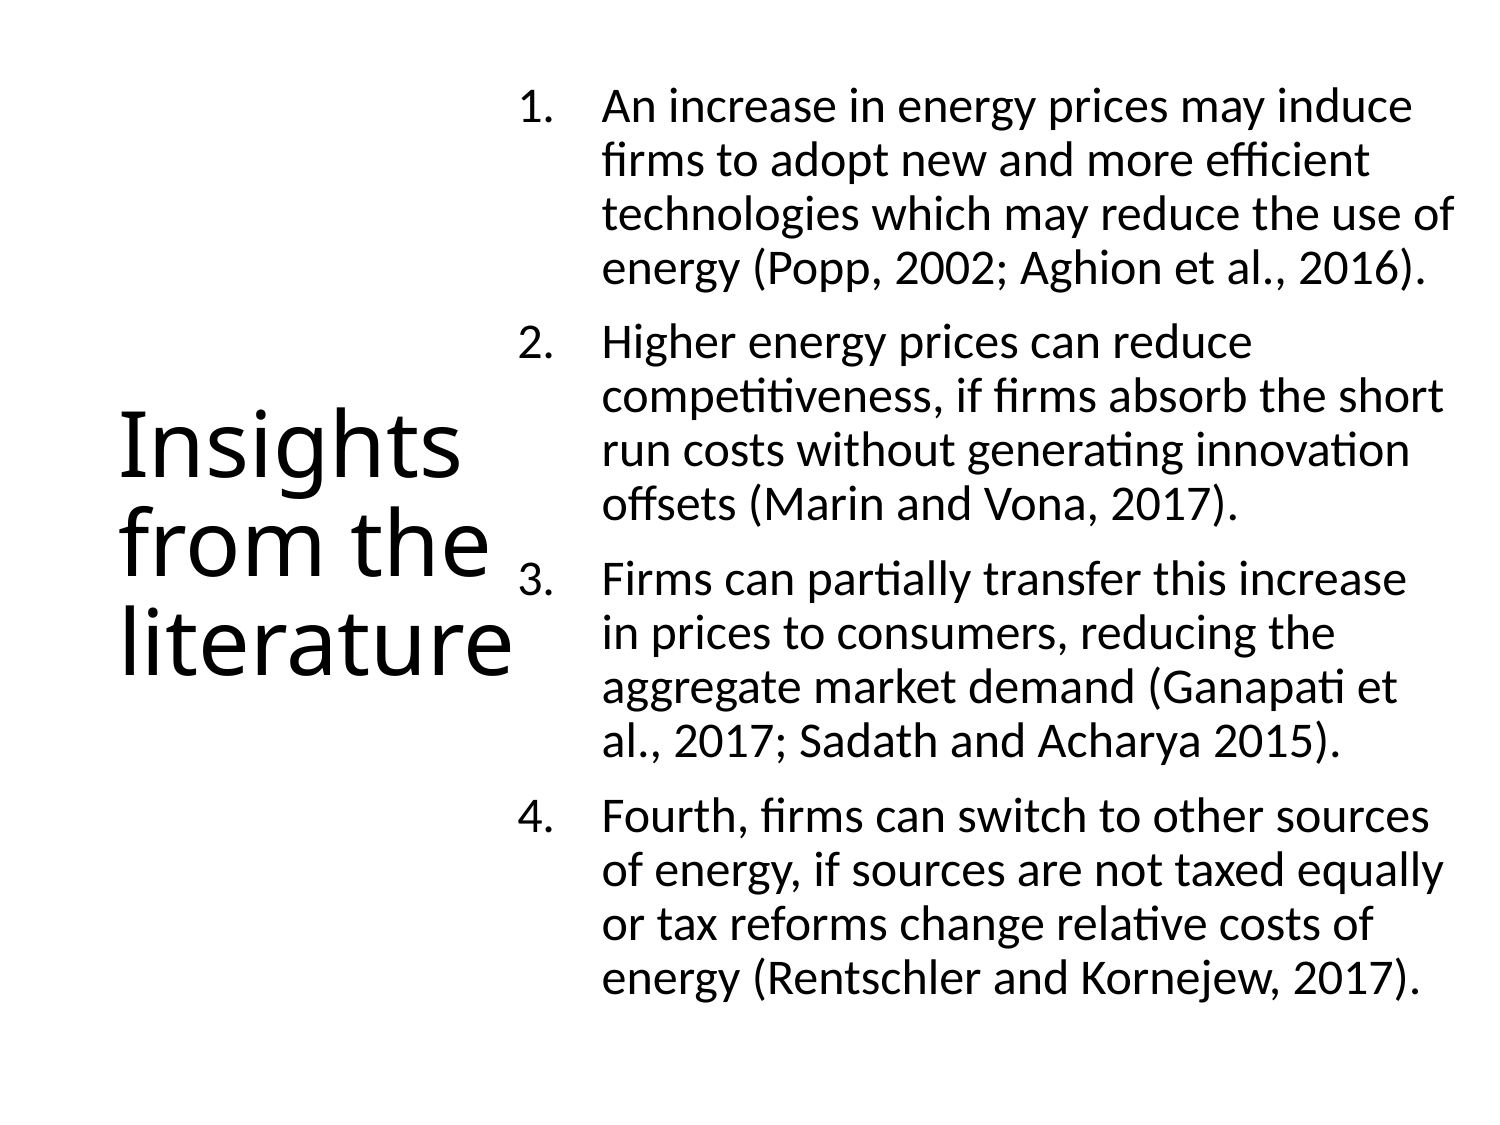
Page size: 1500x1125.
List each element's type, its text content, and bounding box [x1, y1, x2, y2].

title Insights from the literature [103, 102, 502, 991]
list An increase in energy prices may induce firms to adopt new and more efficient technologies which may reduce the use of energy (Popp, 2002; Aghion et al., 2016). Higher energy prices can reduce competitiveness, if firms absorb the short run costs without generating innovation offsets (Marin and Vona, 2017). Firms can partially transfer this increase in prices to consumers, reducing the aggregate market demand (Ganapati et al., 2017; Sadath and Acharya 2015). Fourth, firms can switch to other sources of energy, if sources are not taxed equally or tax reforms change relative costs of energy (Rentschler and Kornejew, 2017). [502, 38, 1471, 1109]
